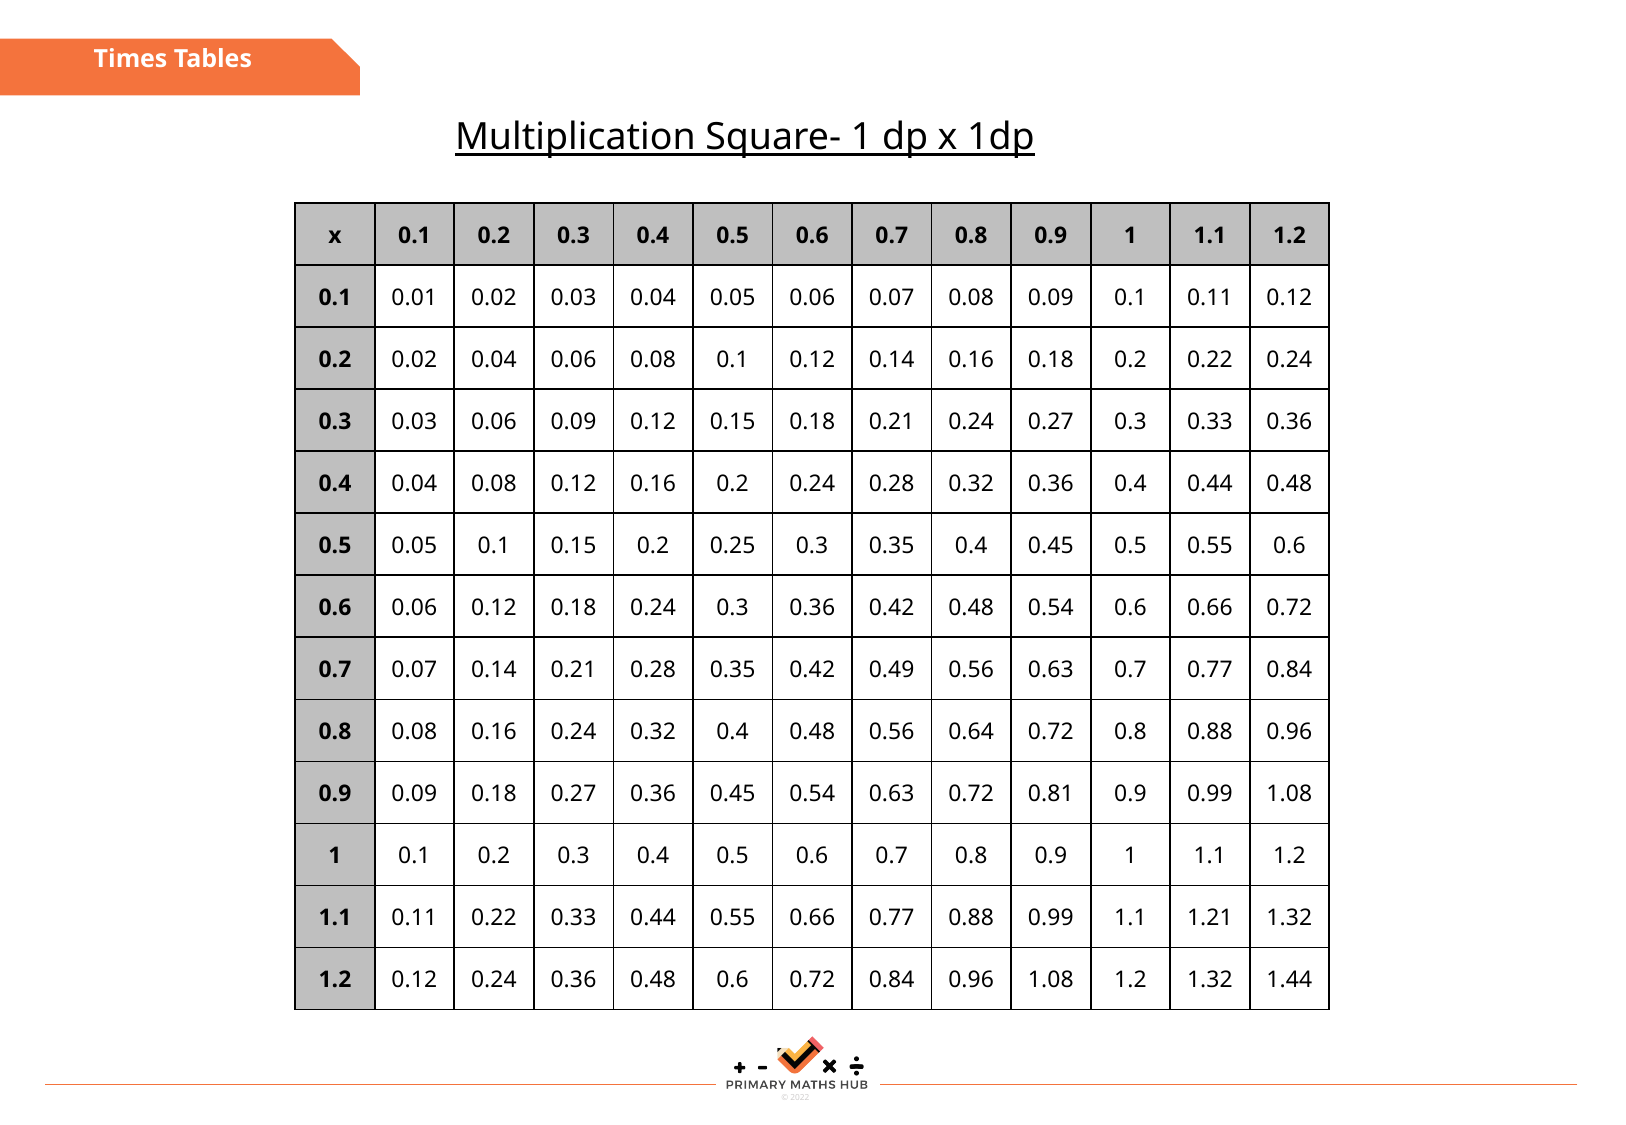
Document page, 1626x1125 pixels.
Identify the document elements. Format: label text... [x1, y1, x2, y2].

table_cell 0.27 [535, 762, 613, 823]
table_cell 0.3 [535, 824, 613, 885]
table_cell 0.12 [1251, 266, 1328, 326]
table_header 0.2 [455, 204, 533, 264]
table_header 0.1 [376, 204, 453, 264]
table_cell 0.6 [1092, 576, 1169, 636]
table_cell 1.08 [1251, 762, 1328, 823]
table_cell 0.5 [1092, 514, 1169, 574]
table_cell 0.6 [773, 824, 851, 885]
table_cell 0.25 [694, 514, 772, 574]
table_cell 0.4 [296, 452, 374, 512]
table_cell 0.1 [296, 266, 374, 326]
table_cell 0.18 [535, 576, 613, 636]
picture [722, 1034, 872, 1094]
table_cell 0.09 [1012, 266, 1090, 326]
table_cell 0.35 [853, 514, 931, 574]
table_cell 0.11 [376, 886, 453, 947]
table_cell 0.16 [932, 328, 1010, 388]
table_cell 0.24 [1251, 328, 1328, 388]
table_cell 0.9 [1092, 762, 1169, 823]
table_cell 0.42 [853, 576, 931, 636]
table_cell 0.2 [614, 514, 692, 574]
table_cell 0.18 [1012, 328, 1090, 388]
table_cell 0.24 [455, 948, 533, 1009]
table_header 0.9 [1012, 204, 1090, 264]
table_cell 0.2 [296, 328, 374, 388]
table_cell 0.7 [296, 638, 374, 699]
table_cell 0.44 [614, 886, 692, 947]
table_cell 0.24 [614, 576, 692, 636]
table_cell 0.8 [1092, 700, 1169, 761]
table_cell 0.36 [1251, 390, 1328, 450]
table_cell 1.2 [1251, 824, 1328, 885]
table_cell 0.14 [455, 638, 533, 699]
table_cell 0.99 [1171, 762, 1249, 823]
table_cell 1.21 [1171, 886, 1249, 947]
table_cell 0.8 [296, 700, 374, 761]
table_cell 0.12 [535, 452, 613, 512]
table_cell 0.55 [694, 886, 772, 947]
table_cell 0.22 [1171, 328, 1249, 388]
table_cell 1 [296, 824, 374, 885]
table_cell 0.96 [1251, 700, 1328, 761]
table_cell 0.35 [694, 638, 772, 699]
table_cell 1.44 [1251, 948, 1328, 1009]
table_header 0.8 [932, 204, 1010, 264]
table_cell 0.7 [1092, 638, 1169, 699]
table_cell 0.4 [932, 514, 1010, 574]
table_cell 0.21 [853, 390, 931, 450]
table_cell 0.36 [535, 948, 613, 1009]
table_cell 0.8 [932, 824, 1010, 885]
table_cell 0.02 [455, 266, 533, 326]
table_cell 0.6 [296, 576, 374, 636]
table_cell 0.55 [1171, 514, 1249, 574]
table_cell 0.04 [455, 328, 533, 388]
table_cell 0.28 [853, 452, 931, 512]
table_cell 0.72 [1251, 576, 1328, 636]
table_cell 0.3 [773, 514, 851, 574]
table_cell 0.07 [376, 638, 453, 699]
text_box © 2022 [720, 1084, 870, 1110]
table_cell 0.72 [932, 762, 1010, 823]
table_cell 0.72 [1012, 700, 1090, 761]
table_cell 1 [1092, 824, 1169, 885]
table_cell 0.45 [694, 762, 772, 823]
text_box Times Tables [0, 37, 361, 97]
table_cell 0.06 [773, 266, 851, 326]
table_cell 0.4 [1092, 452, 1169, 512]
table_cell 0.48 [614, 948, 692, 1009]
table_header 0.4 [614, 204, 692, 264]
table_cell 1.1 [1092, 886, 1169, 947]
table_cell 0.04 [376, 452, 453, 512]
table_cell 0.07 [853, 266, 931, 326]
table_cell 0.33 [1171, 390, 1249, 450]
table_cell 0.44 [1171, 452, 1249, 512]
table_header 0.3 [535, 204, 613, 264]
table_cell 0.28 [614, 638, 692, 699]
table_cell 0.18 [455, 762, 533, 823]
table_cell 0.49 [853, 638, 931, 699]
table_cell 0.06 [535, 328, 613, 388]
table_cell 0.4 [614, 824, 692, 885]
table_cell 0.11 [1171, 266, 1249, 326]
table_cell 0.1 [1092, 266, 1169, 326]
table_cell 0.16 [614, 452, 692, 512]
table_cell 0.66 [773, 886, 851, 947]
table_cell 0.15 [694, 390, 772, 450]
table_cell 0.12 [773, 328, 851, 388]
table_cell 0.06 [376, 576, 453, 636]
table_cell 0.2 [1092, 328, 1169, 388]
table_cell 0.24 [932, 390, 1010, 450]
table_cell 0.54 [1012, 576, 1090, 636]
table_cell 0.77 [853, 886, 931, 947]
table_cell 0.66 [1171, 576, 1249, 636]
table_cell 0.03 [376, 390, 453, 450]
table_cell 0.08 [932, 266, 1010, 326]
table_cell 0.84 [853, 948, 931, 1009]
table_cell 0.12 [455, 576, 533, 636]
table_cell 0.3 [694, 576, 772, 636]
table_cell 0.02 [376, 328, 453, 388]
table_cell 0.6 [694, 948, 772, 1009]
table_cell 1.32 [1171, 948, 1249, 1009]
table_cell 0.1 [455, 514, 533, 574]
table_cell 0.9 [1012, 824, 1090, 885]
table_cell 0.08 [614, 328, 692, 388]
table_header 0.7 [853, 204, 931, 264]
table_cell 0.42 [773, 638, 851, 699]
table_cell 0.36 [773, 576, 851, 636]
table_cell 0.22 [455, 886, 533, 947]
table_cell 0.9 [296, 762, 374, 823]
table_cell 0.03 [535, 266, 613, 326]
table_cell 0.56 [932, 638, 1010, 699]
table_cell 0.05 [694, 266, 772, 326]
table_cell 0.14 [853, 328, 931, 388]
table_cell 0.08 [376, 700, 453, 761]
table_cell 0.63 [1012, 638, 1090, 699]
table_cell 1.08 [1012, 948, 1090, 1009]
table_cell 0.36 [614, 762, 692, 823]
table_header 0.6 [773, 204, 851, 264]
table_cell 0.99 [1012, 886, 1090, 947]
table_cell 0.1 [376, 824, 453, 885]
table_cell 0.09 [376, 762, 453, 823]
table_cell 0.32 [614, 700, 692, 761]
table_cell 0.12 [614, 390, 692, 450]
table_cell 0.72 [773, 948, 851, 1009]
table_cell 0.88 [1171, 700, 1249, 761]
table_header 1.2 [1251, 204, 1328, 264]
table_cell 1.1 [296, 886, 374, 947]
table_cell 0.06 [455, 390, 533, 450]
table_cell 0.27 [1012, 390, 1090, 450]
text_box Multiplication Square- 1 dp x 1dp [440, 105, 1051, 165]
table_cell 0.12 [376, 948, 453, 1009]
table_cell 0.01 [376, 266, 453, 326]
table_cell 1.2 [1092, 948, 1169, 1009]
table_header 1.1 [1171, 204, 1249, 264]
table_cell 1.32 [1251, 886, 1328, 947]
table_cell 1.2 [296, 948, 374, 1009]
table_cell 0.1 [694, 328, 772, 388]
table_cell 0.48 [932, 576, 1010, 636]
table_cell 0.96 [932, 948, 1010, 1009]
table_cell 0.08 [455, 452, 533, 512]
table_cell 0.7 [853, 824, 931, 885]
table_cell 0.54 [773, 762, 851, 823]
table_cell 0.24 [535, 700, 613, 761]
table_cell 0.04 [614, 266, 692, 326]
table_cell 0.24 [773, 452, 851, 512]
table_cell 0.81 [1012, 762, 1090, 823]
table_header 0.5 [694, 204, 772, 264]
table_cell 0.56 [853, 700, 931, 761]
table_cell 0.36 [1012, 452, 1090, 512]
table_cell 0.3 [1092, 390, 1169, 450]
table_cell 0.21 [535, 638, 613, 699]
table_cell 0.3 [296, 390, 374, 450]
table_cell 0.15 [535, 514, 613, 574]
table_cell 1.1 [1171, 824, 1249, 885]
table_cell 0.2 [455, 824, 533, 885]
table_cell 0.48 [1251, 452, 1328, 512]
table_cell 0.4 [694, 700, 772, 761]
table_header x [296, 204, 374, 264]
table_cell 0.77 [1171, 638, 1249, 699]
table_cell 0.64 [932, 700, 1010, 761]
table_cell 0.09 [535, 390, 613, 450]
table_cell 0.48 [773, 700, 851, 761]
table_cell 0.18 [773, 390, 851, 450]
table_cell 0.84 [1251, 638, 1328, 699]
table_cell 0.5 [694, 824, 772, 885]
table_cell 0.33 [535, 886, 613, 947]
table_cell 0.45 [1012, 514, 1090, 574]
table_cell 0.32 [932, 452, 1010, 512]
table_cell 0.6 [1251, 514, 1328, 574]
table_cell 0.5 [296, 514, 374, 574]
table_cell 0.05 [376, 514, 453, 574]
table_header 1 [1092, 204, 1169, 264]
table_cell 0.2 [694, 452, 772, 512]
table_cell 0.88 [932, 886, 1010, 947]
table_cell 0.63 [853, 762, 931, 823]
table_cell 0.16 [455, 700, 533, 761]
